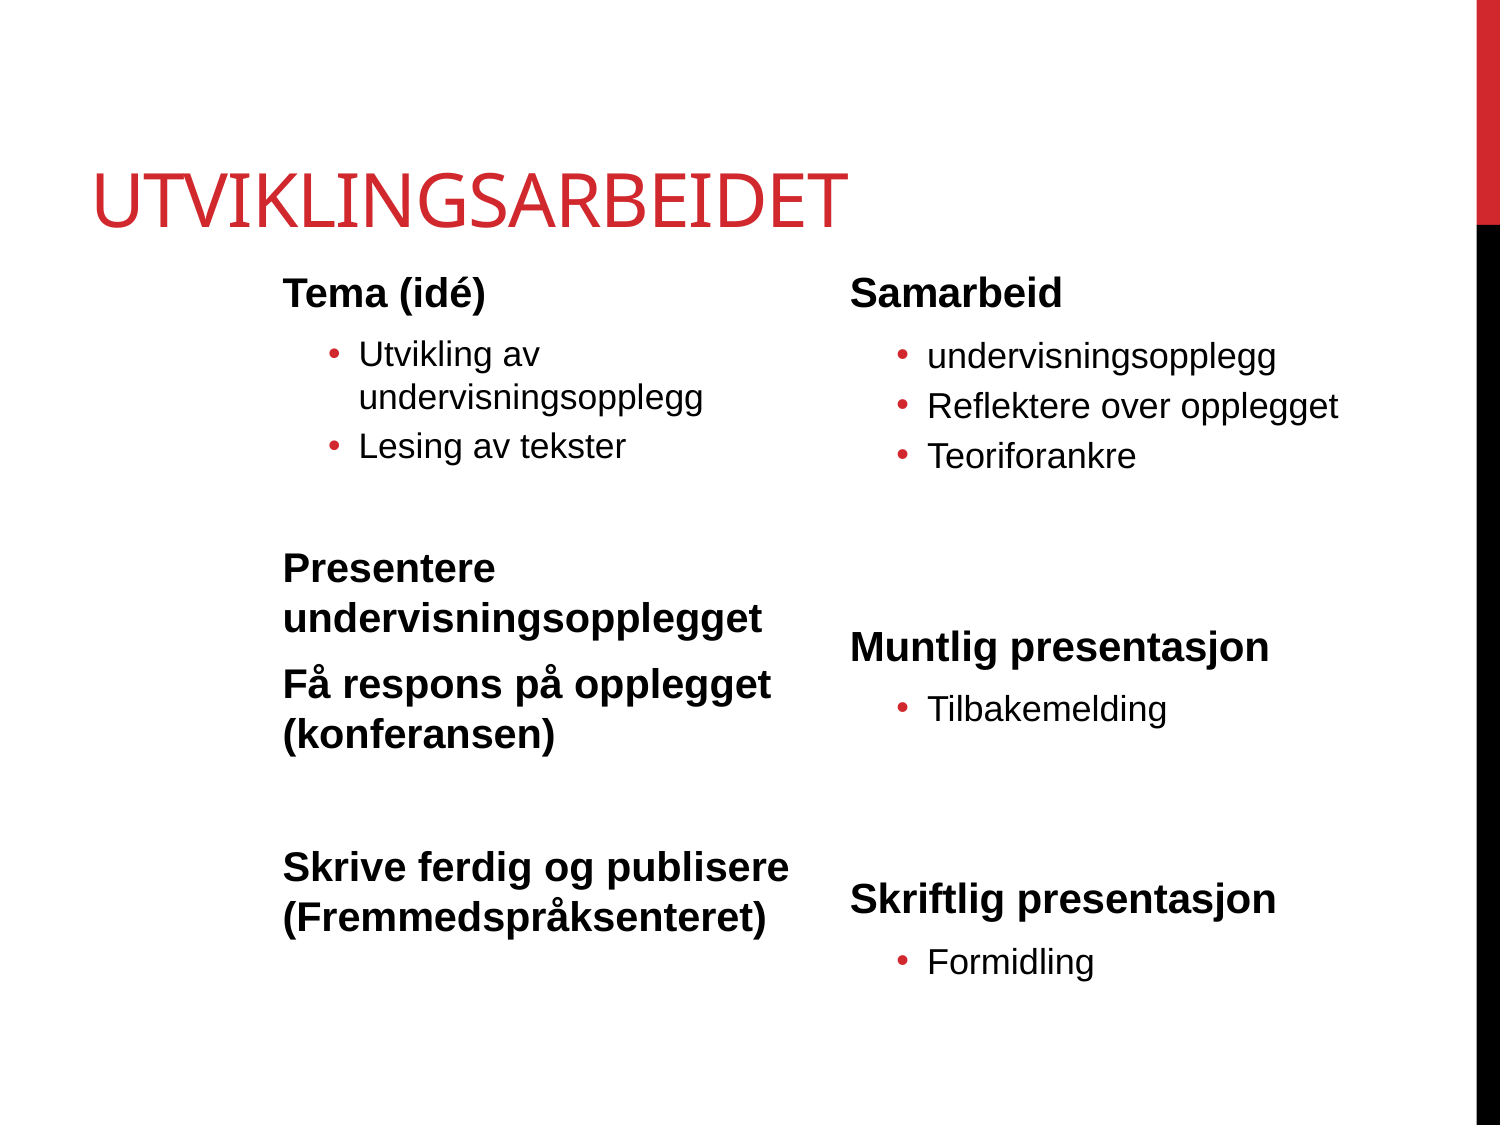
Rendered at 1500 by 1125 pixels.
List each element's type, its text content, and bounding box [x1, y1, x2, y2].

title Utviklingsarbeidet [75, 25, 1120, 250]
list Tema (idé) Utvikling av undervisningsopplegg Lesing av tekster Presentere undervisningsopplegget Få respons på opplegget (konferansen) Skrive ferdig og publisere (Fremmedspråksenteret) [267, 258, 808, 1001]
list Samarbeid undervisningsopplegg Reflektere over opplegget Teoriforankre Muntlig presentasjon Tilbakemelding Skriftlig presentasjon Formidling [834, 258, 1375, 1001]
